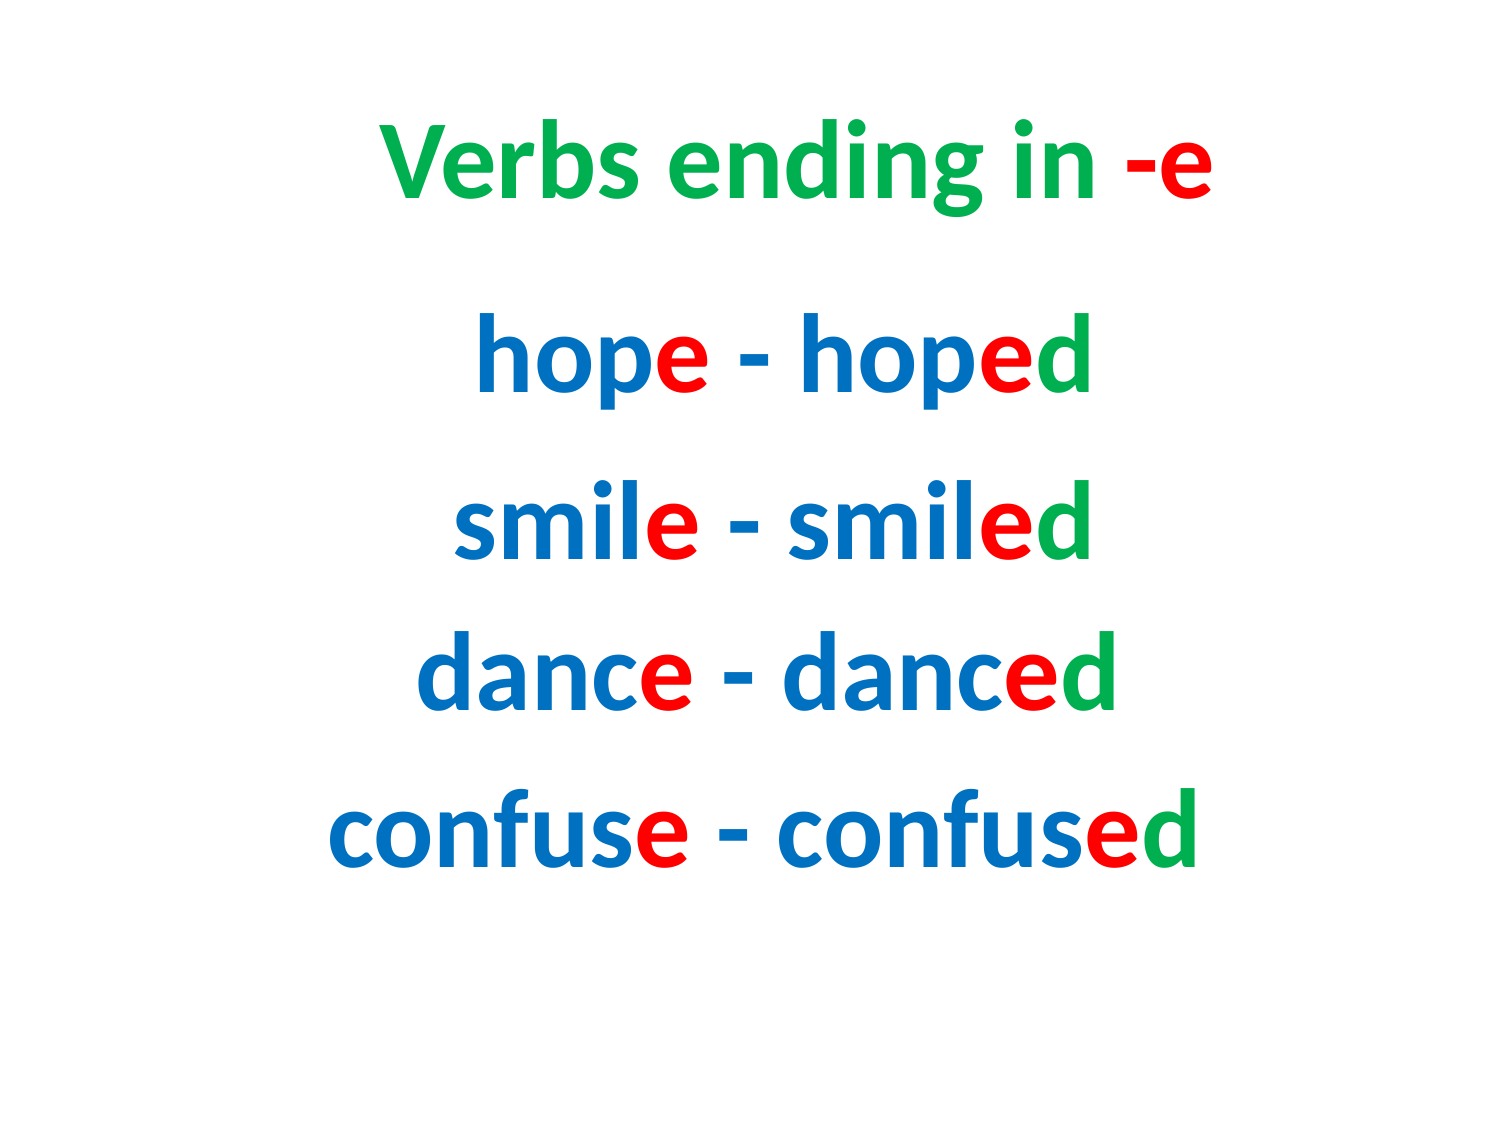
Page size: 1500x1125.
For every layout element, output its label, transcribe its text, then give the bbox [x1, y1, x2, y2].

text_box smile - smiled [437, 439, 1137, 590]
text_box Verbs ending in -e [364, 78, 1231, 229]
text_box confuse - confused [311, 747, 1242, 898]
text_box hope - hoped [458, 272, 1136, 423]
text_box dance - danced [400, 590, 1162, 741]
